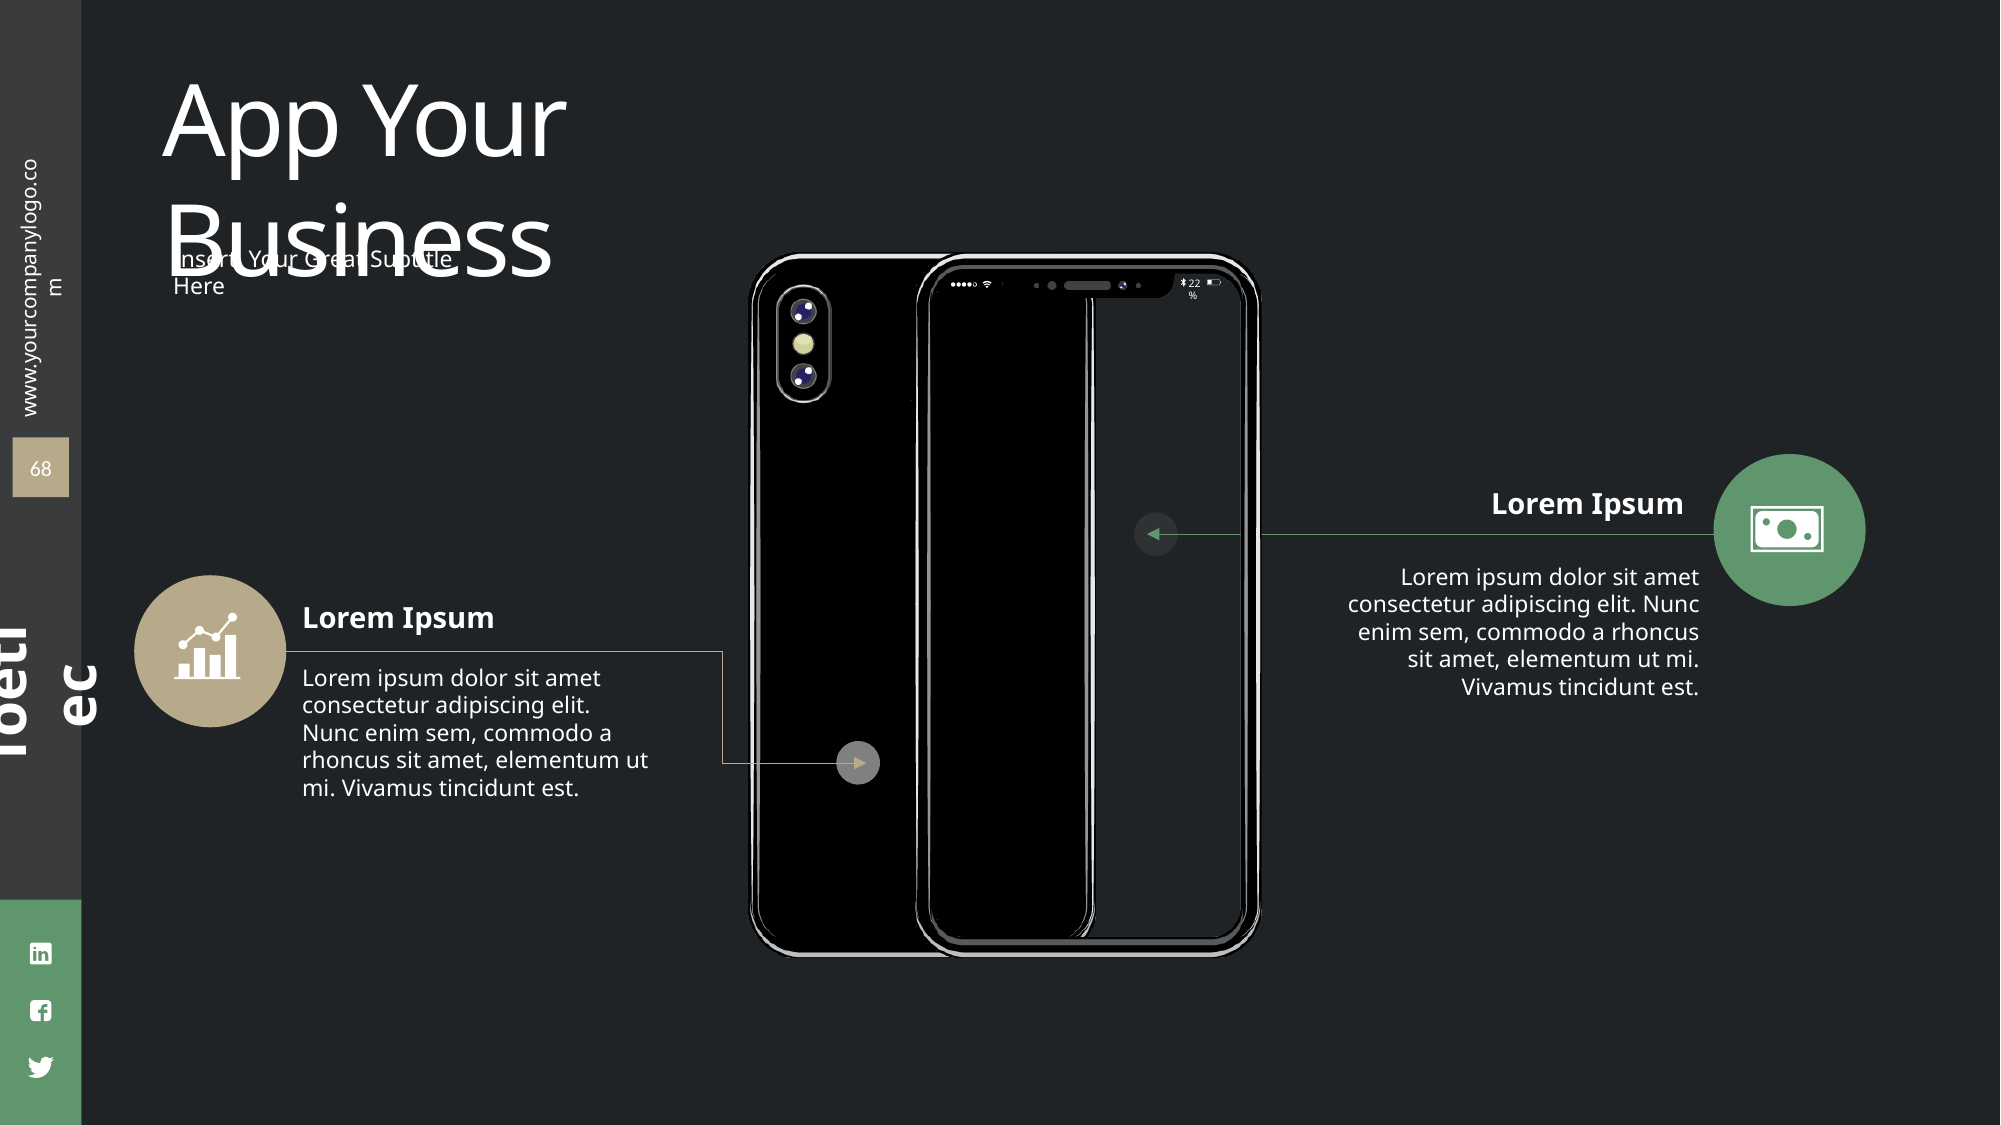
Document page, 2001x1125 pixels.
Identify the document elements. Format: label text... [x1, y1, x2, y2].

slide_number 68 [12, 437, 69, 498]
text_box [578, 651, 867, 764]
picture [748, 252, 909, 958]
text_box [174, 612, 241, 680]
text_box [1750, 506, 1824, 553]
text_box App Your Business [147, 116, 677, 236]
text_box [134, 575, 287, 728]
text_box Lorem Ipsum [287, 592, 748, 643]
text_box Lorem ipsum dolor sit amet consectetur adipiscing elit. Nunc enim sem, commodo a rhoncus sit amet, elementum ut mi. Vivamus tincidunt est. [287, 656, 665, 809]
text_box Insert Your Great Subtitle Here [158, 237, 512, 307]
text_box [1713, 453, 1866, 607]
picture [928, 261, 1250, 947]
text_box Lorem Ipsum [1262, 478, 1699, 528]
text_box Lorem ipsum dolor sit amet consectetur adipiscing elit. Nunc enim sem, commodo a rhoncus sit amet, elementum ut mi. Vivamus tincidunt est. [1332, 554, 1715, 707]
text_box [909, 252, 1262, 958]
